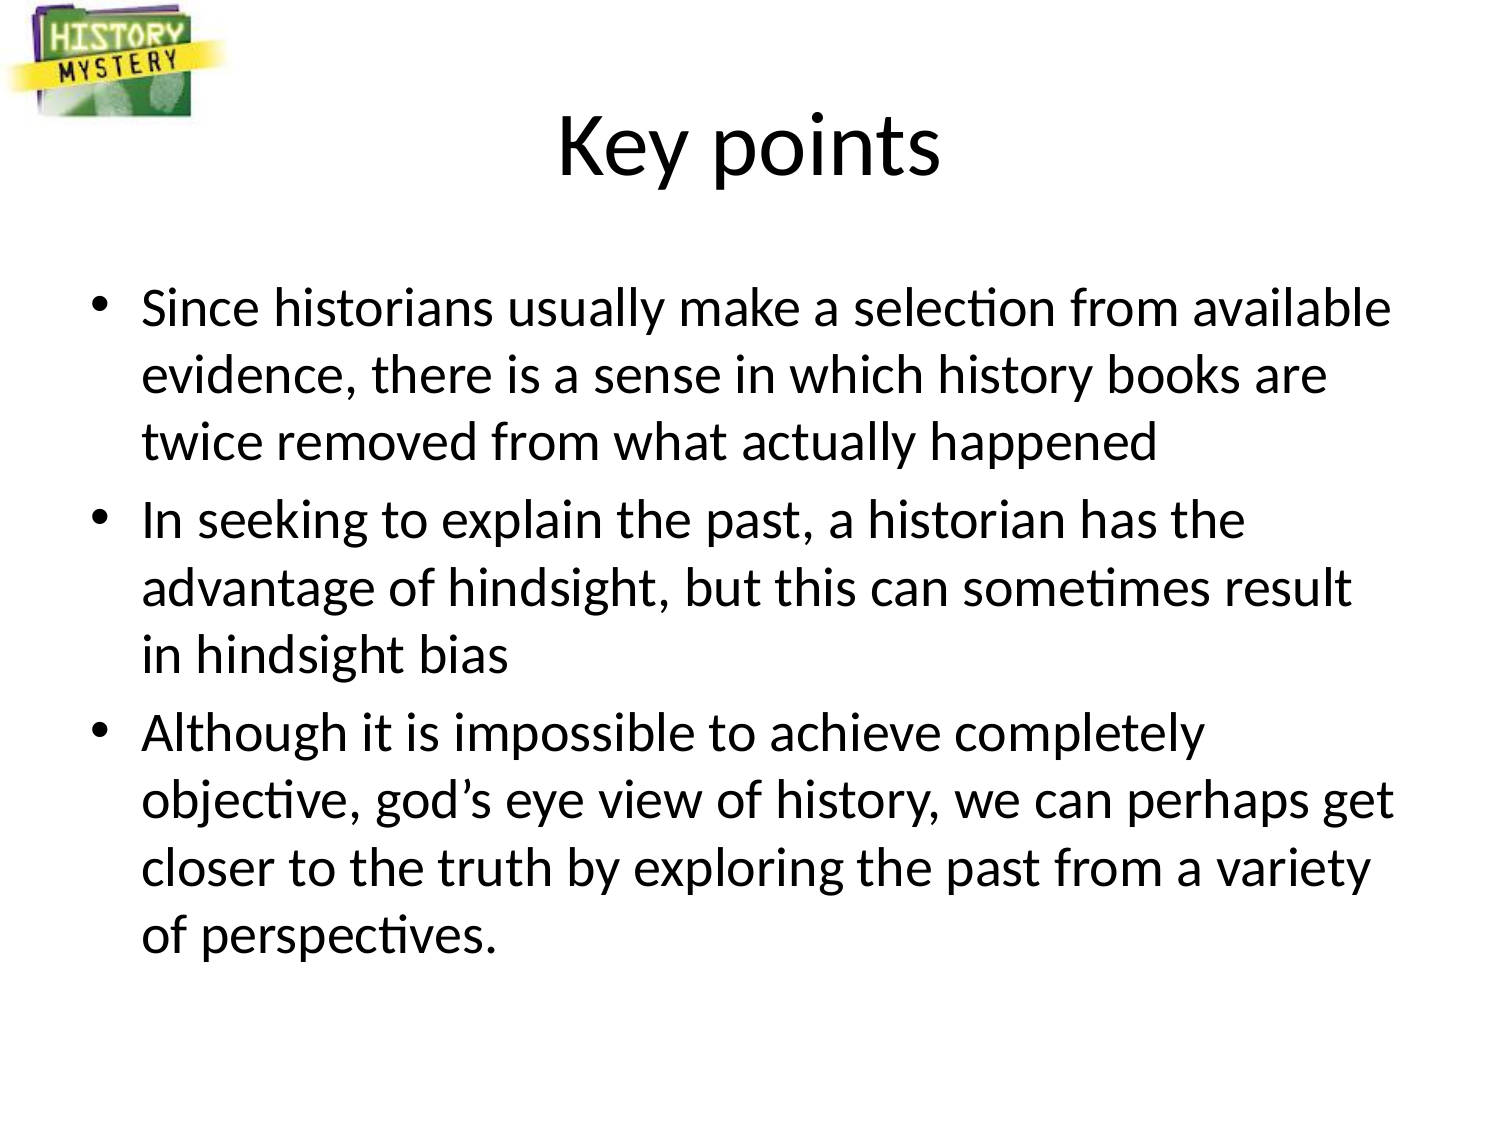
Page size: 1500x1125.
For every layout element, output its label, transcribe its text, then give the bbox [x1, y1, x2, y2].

list Since historians usually make a selection from available evidence, there is a sense in which history books are twice removed from what actually happened In seeking to explain the past, a historian has the advantage of hindsight, but this can sometimes result in hindsight bias Although it is impossible to achieve completely objective, god’s eye view of history, we can perhaps get closer to the truth by exploring the past from a variety of perspectives. [75, 262, 1425, 1005]
title Key points [75, 45, 1425, 233]
picture [0, 0, 235, 138]
